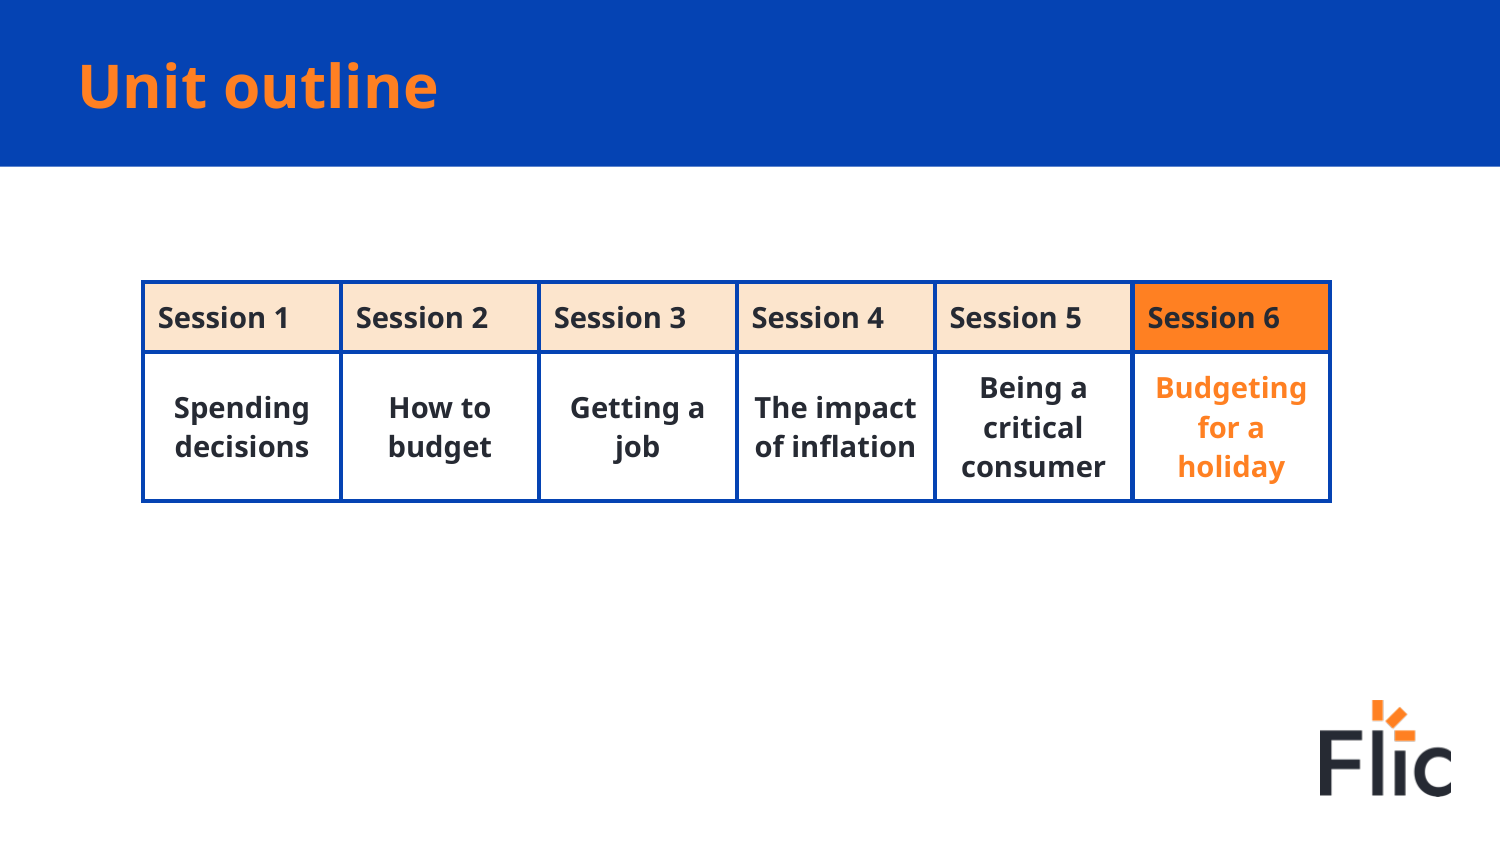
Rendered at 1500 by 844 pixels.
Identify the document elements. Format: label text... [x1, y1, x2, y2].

table_header Session 1 [145, 284, 339, 350]
table_cell The impact of inflation [739, 354, 933, 499]
table_header Session 6 [1135, 284, 1328, 350]
table_cell Getting a job [541, 354, 735, 499]
table_header Session 4 [739, 284, 933, 350]
table_header Session 5 [937, 284, 1130, 350]
picture [1320, 700, 1451, 797]
table_header Session 2 [343, 284, 537, 350]
table_header Session 3 [541, 284, 735, 350]
title Unit outline [62, 41, 1331, 127]
table_cell How to budget [343, 354, 537, 499]
table_cell Being a critical consumer [937, 354, 1130, 499]
table_cell Budgeting for a holiday [1135, 354, 1328, 499]
table_cell Spending decisions [145, 354, 339, 499]
